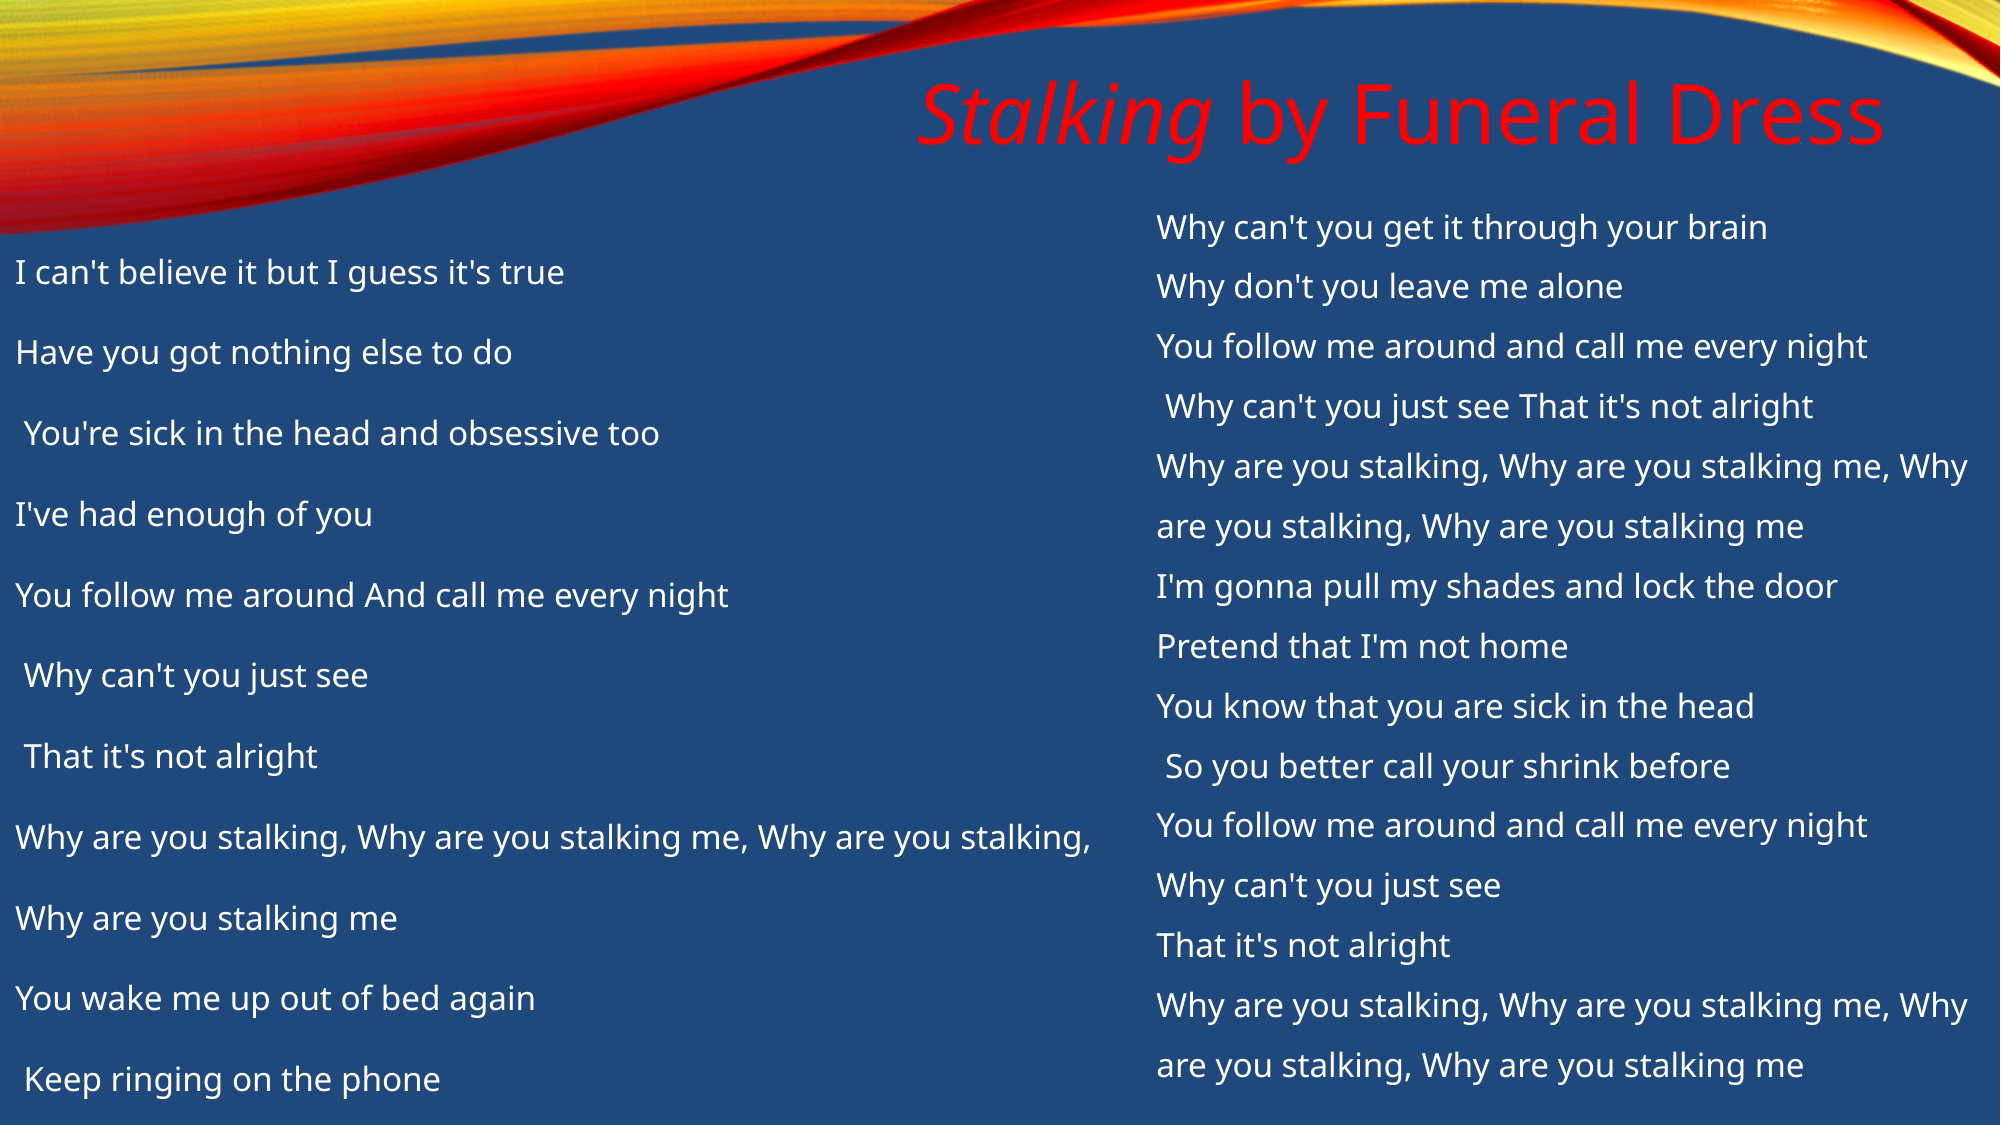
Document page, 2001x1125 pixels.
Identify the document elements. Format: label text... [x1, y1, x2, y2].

title Stalking by Funeral Dress [489, 11, 1902, 223]
list I can't believe it but I guess it's true Have you got nothing else to do You're sick in the head and obsessive too I've had enough of you You follow me around And call me every night Why can't you just see That it's not alright Why are you stalking, Why are you stalking me, Why are you stalking, Why are you stalking me You wake me up out of bed again Keep ringing on the phone [0, 223, 1141, 1104]
text_box Why can't you get it through your brain Why don't you leave me alone You follow me around and call me every night Why can't you just see That it's not alright Why are you stalking, Why are you stalking me, Why are you stalking, Why are you stalking me I'm gonna pull my shades and lock the door Pretend that I'm not home You know that you are sick in the head So you better call your shrink before You follow me around and call me every night Why can't you just see That it's not alright Why are you stalking, Why are you stalking me, Why are you stalking, Why are you stalking me [1141, 178, 2000, 1125]
picture [0, 0, 2000, 223]
